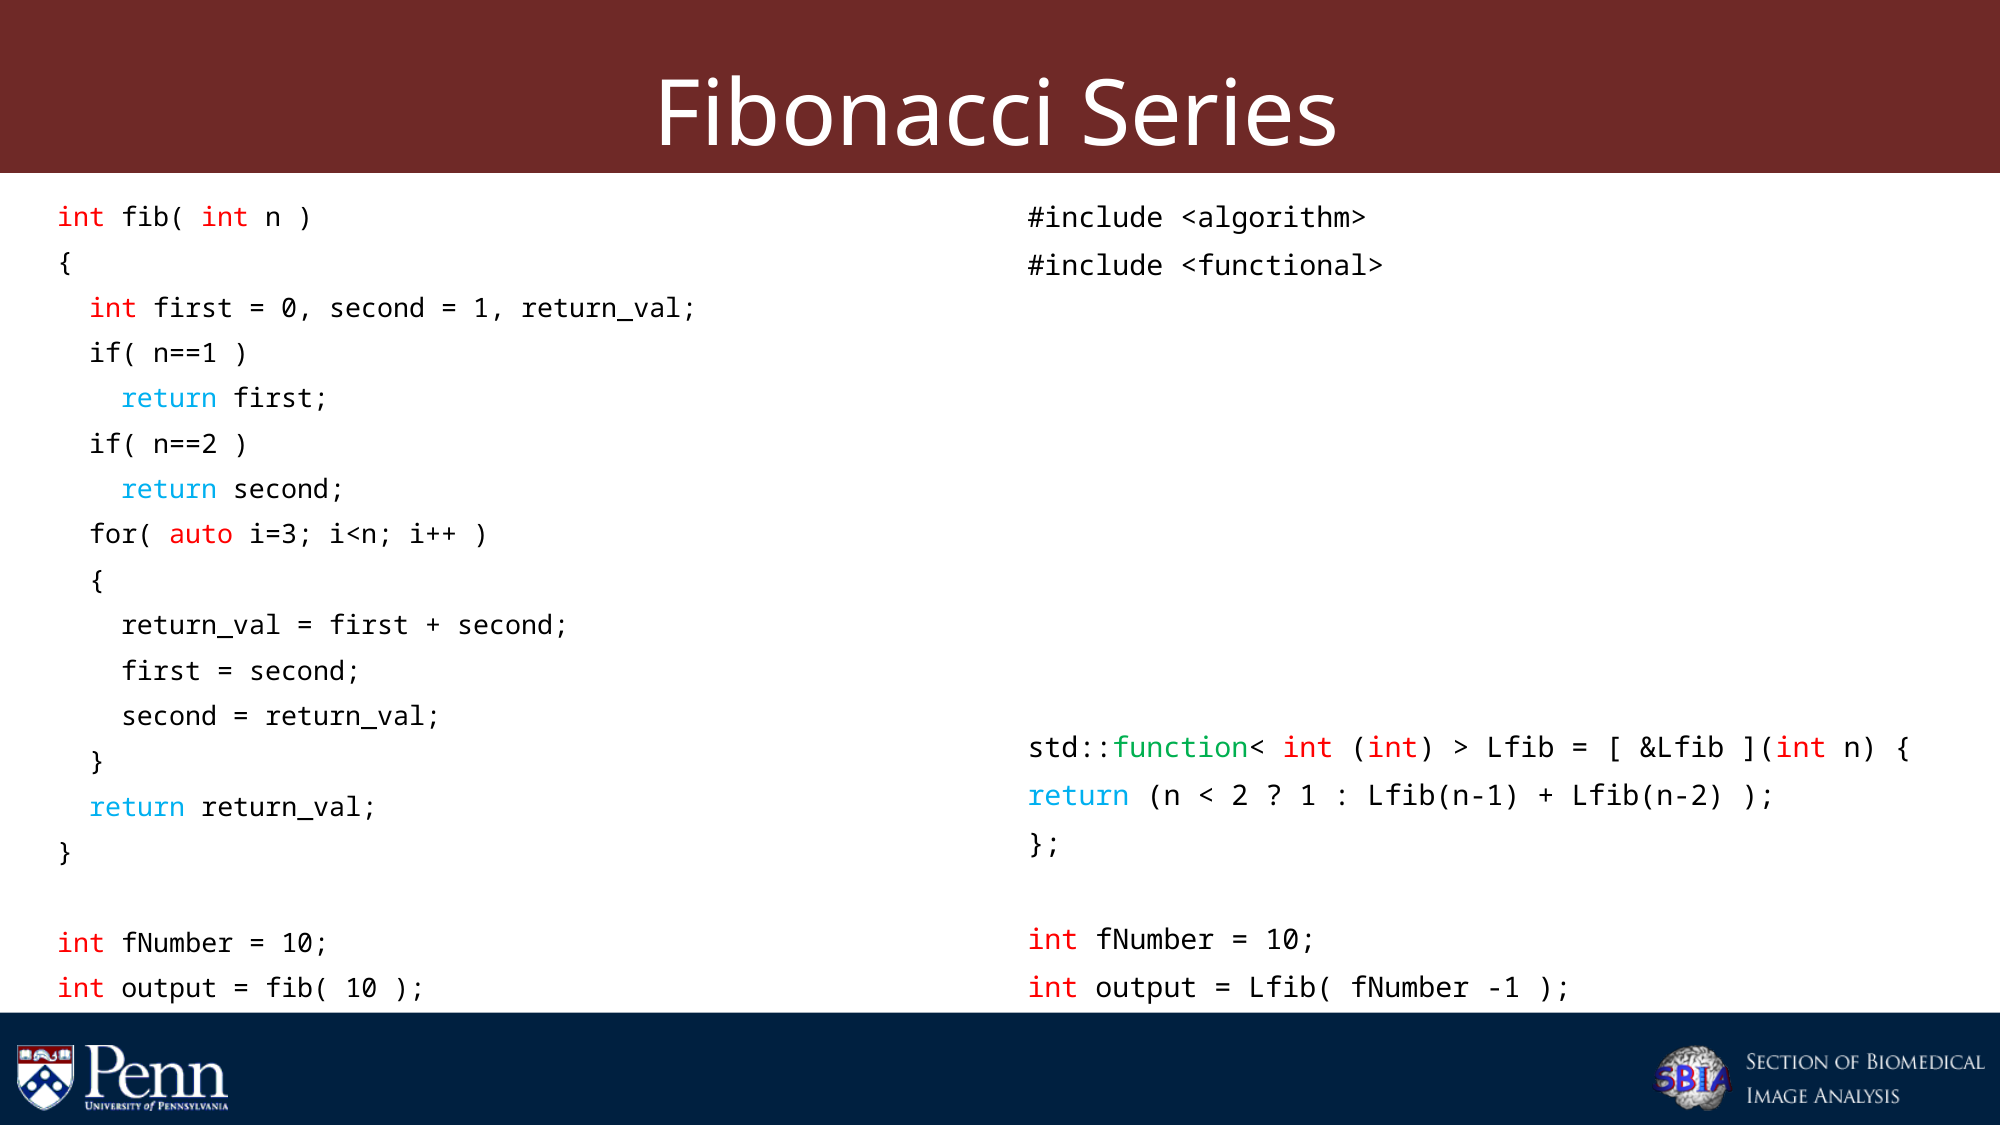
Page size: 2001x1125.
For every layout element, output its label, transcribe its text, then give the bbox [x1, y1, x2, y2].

title Fibonacci Series [42, 0, 1952, 173]
list int fib( int n ) { int first = 0, second = 1, return_val; if( n==1 ) return first; if( n==2 ) return second; for( auto i=3; i<n; i++ ) { return_val = first + second; first = second; second = return_val; } return return_val; } int fNumber = 10; int output = fib( 10 ); [42, 195, 988, 1014]
list #include <algorithm> #include <functional> std::function< int (int) > Lfib = [ &Lfib ](int n) { return (n < 2 ? 1 : Lfib(n-1) + Lfib(n-2) ); }; int fNumber = 10; int output = Lfib( fNumber -1 ); [1012, 195, 1952, 1014]
picture [1652, 1044, 1985, 1112]
picture [17, 1045, 228, 1111]
